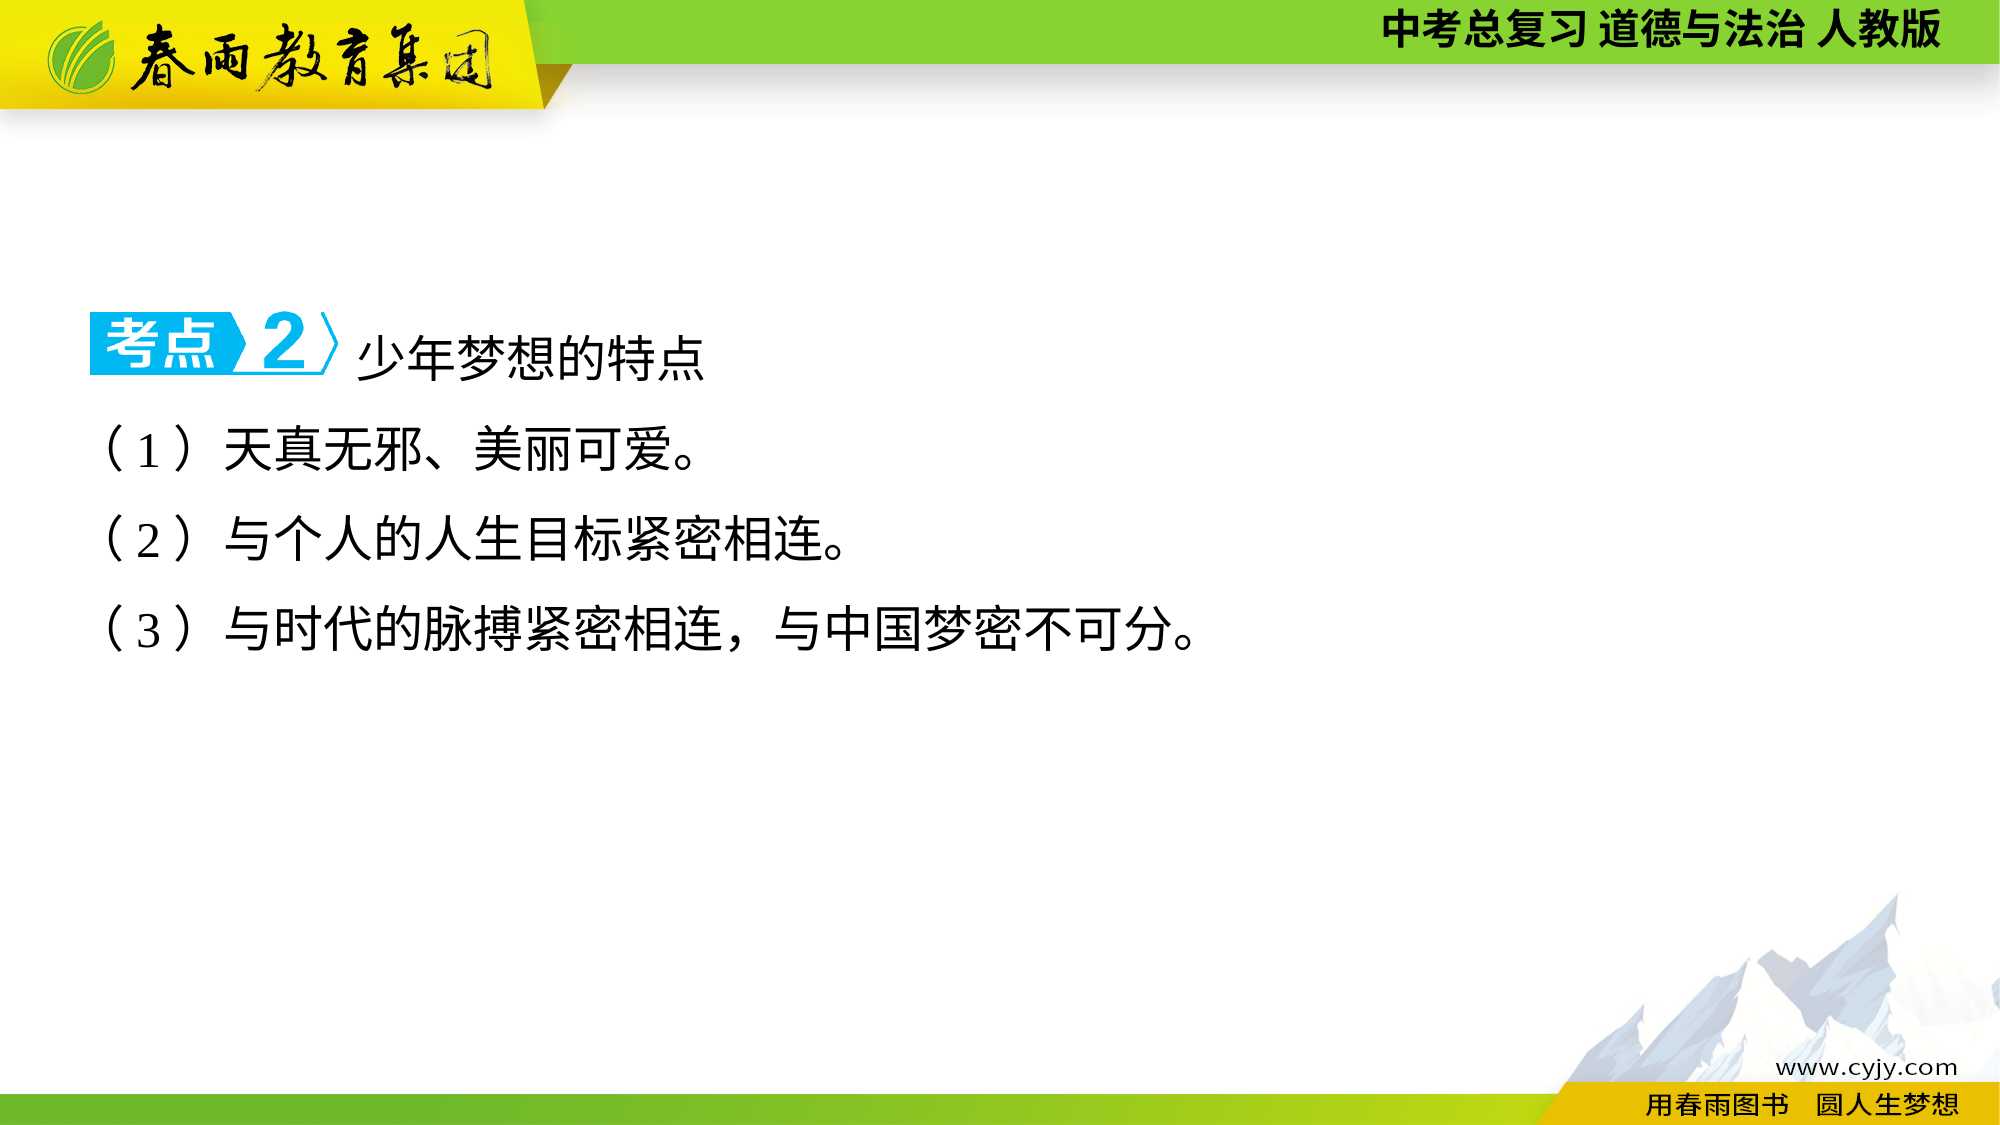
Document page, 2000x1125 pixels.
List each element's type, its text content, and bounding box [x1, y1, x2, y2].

picture [0, 0, 2000, 1125]
list 少年梦想的特点 （1）天真无邪、美丽可爱。 （2）与个人的人生目标紧密相连。 （3）与时代的脉搏紧密相连，与中国梦密不可分。 [59, 289, 1944, 657]
